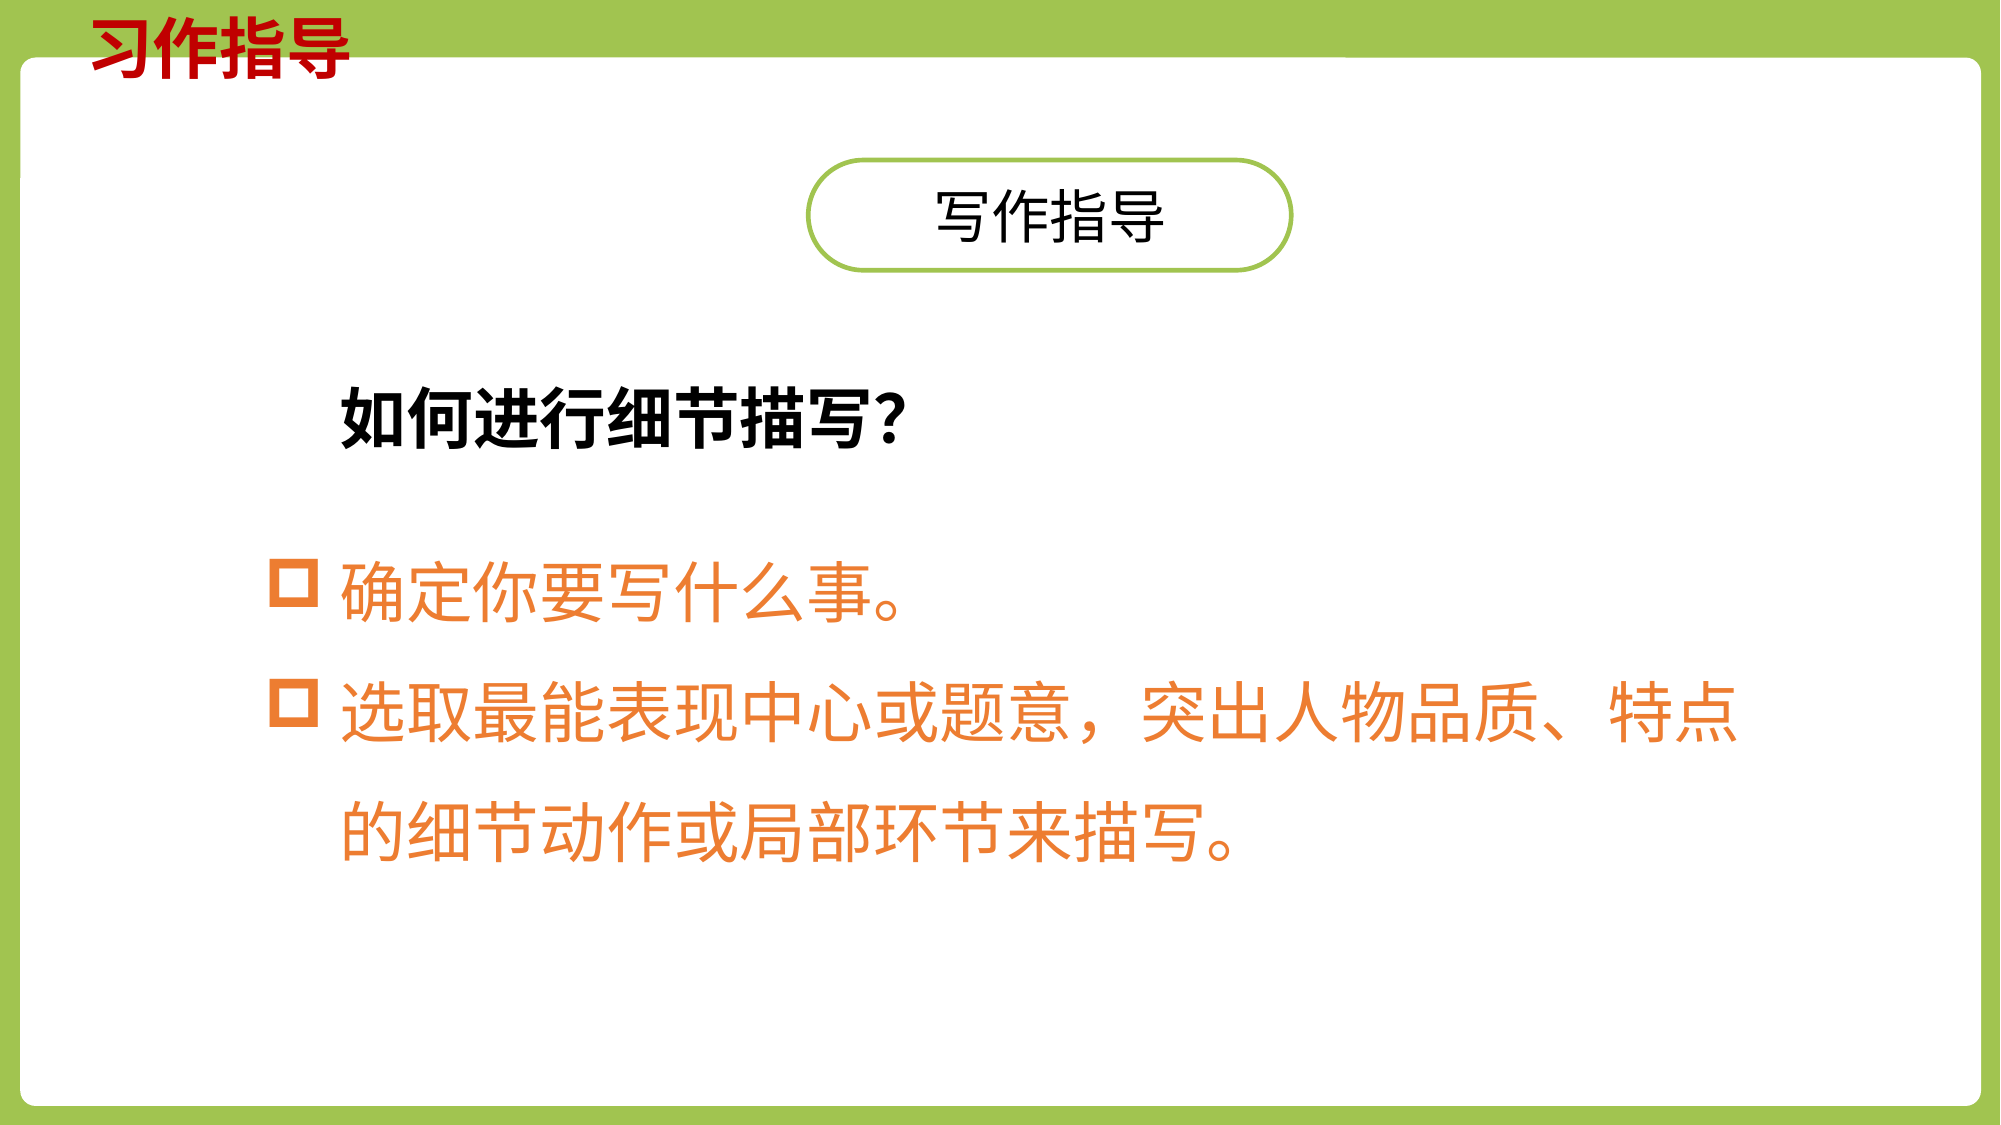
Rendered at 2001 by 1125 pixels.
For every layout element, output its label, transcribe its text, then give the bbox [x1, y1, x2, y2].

text_box 写作指导 [807, 159, 1293, 272]
text_box 习作指导 [71, 0, 428, 95]
text_box 确定你要写什么事。 选取最能表现中心或题意，突出人物品质、特点的细节动作或局部环节来描写。 [249, 503, 1808, 879]
text_box 如何进行细节描写？ [208, 329, 1792, 465]
